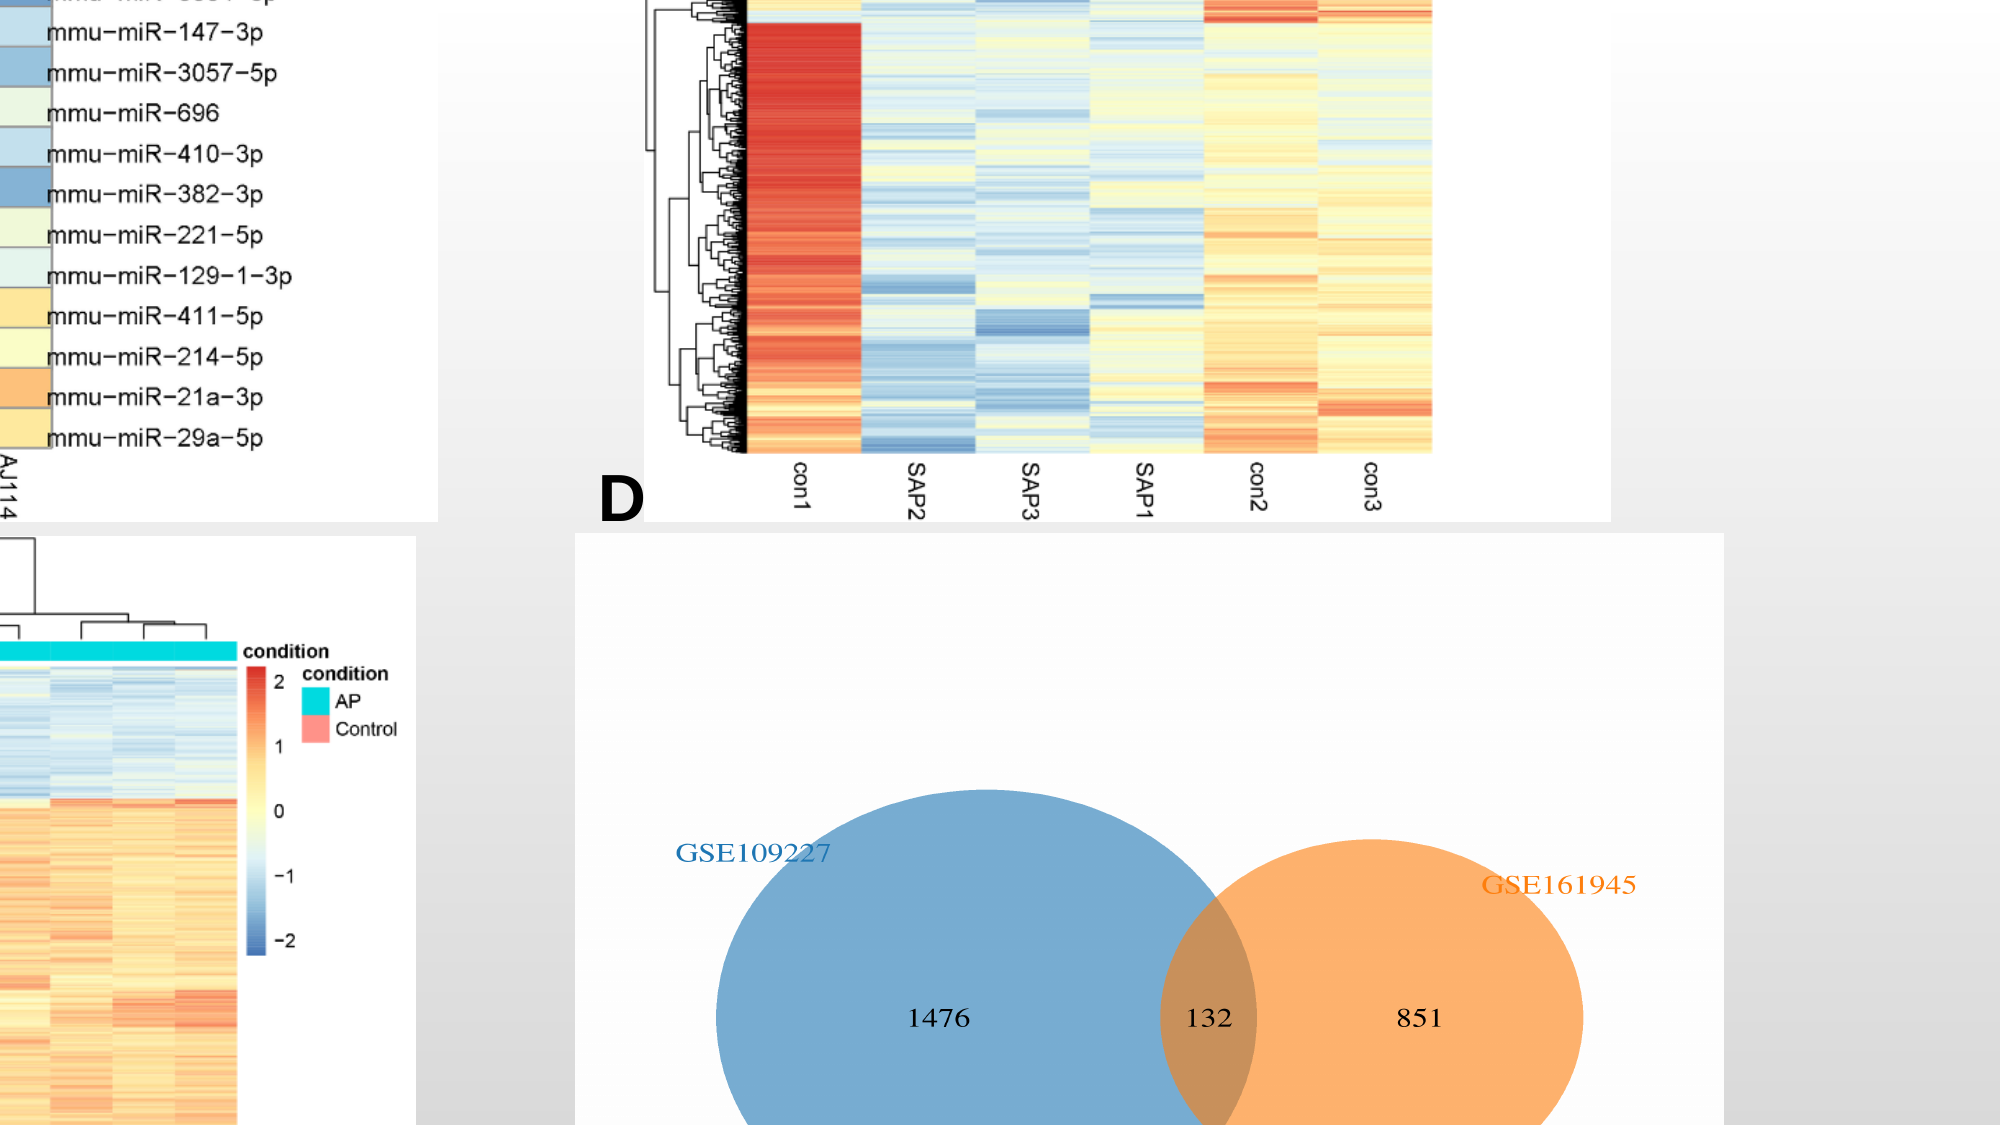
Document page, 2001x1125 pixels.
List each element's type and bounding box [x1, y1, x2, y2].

text_box [0, 0, 1724, 1125]
